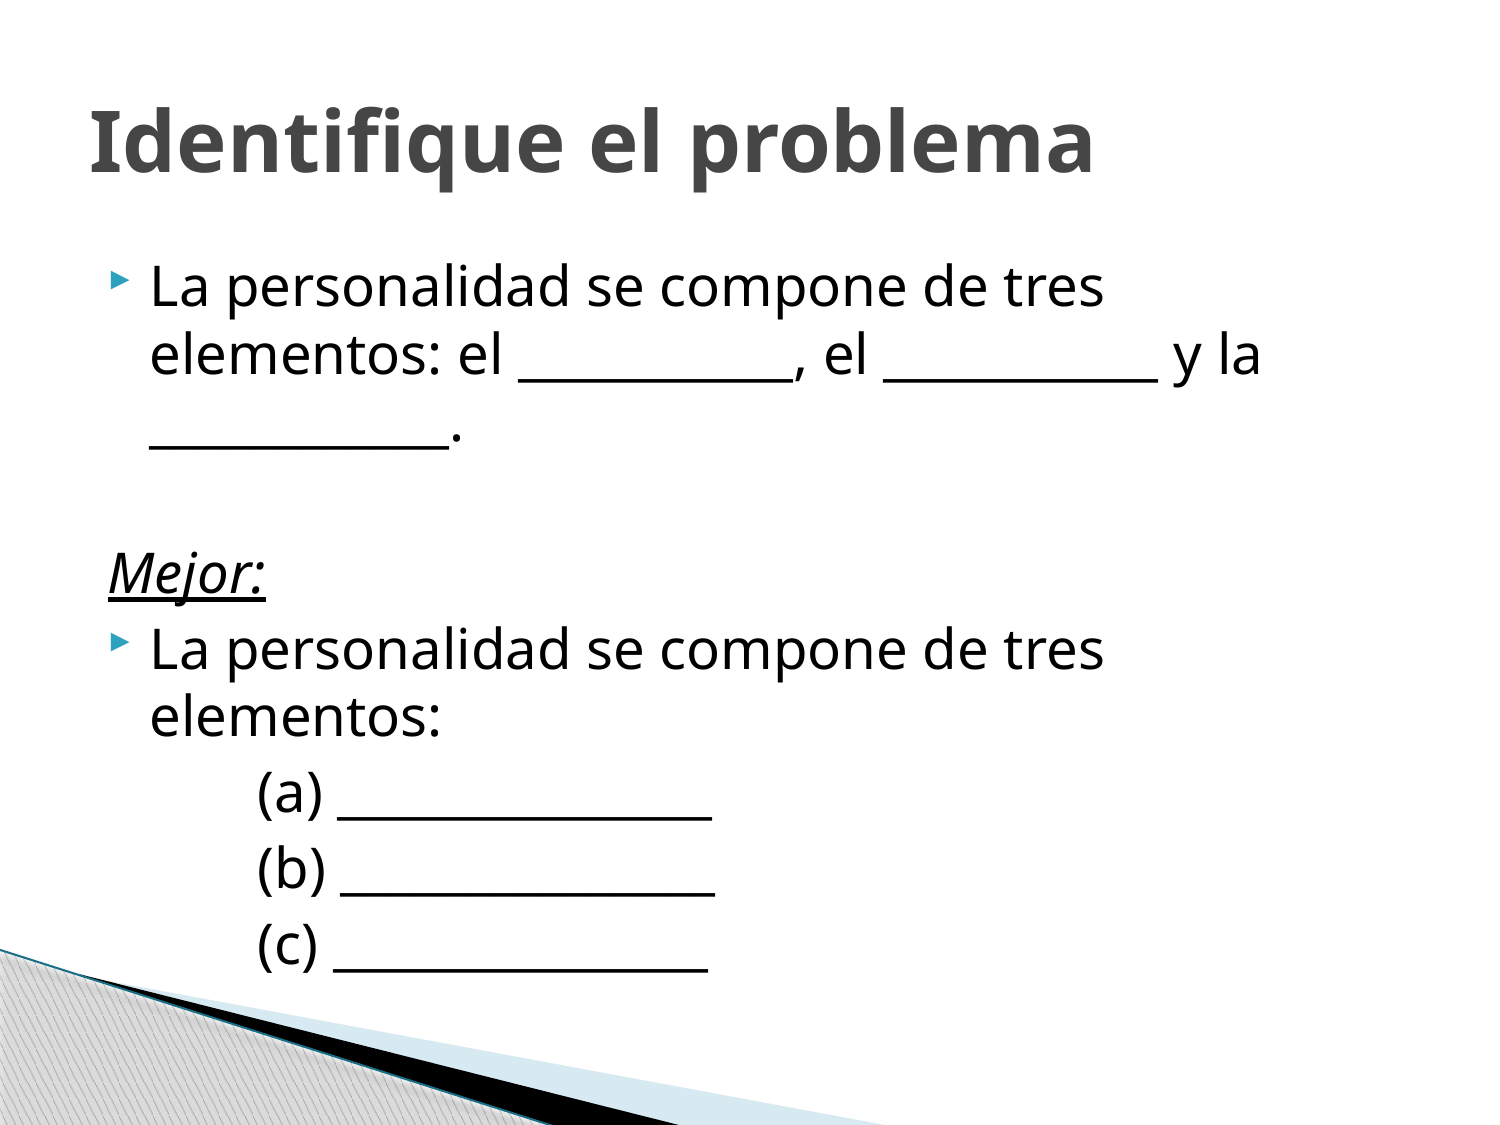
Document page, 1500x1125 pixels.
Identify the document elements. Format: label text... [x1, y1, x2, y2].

list La personalidad se compone de tres elementos: el ___________, el ___________ y la ____________. Mejor: La personalidad se compone de tres elementos: (a) _______________ (b) _______________ (c) _______________ [75, 243, 1425, 986]
title Identifique el problema [75, 45, 1425, 233]
